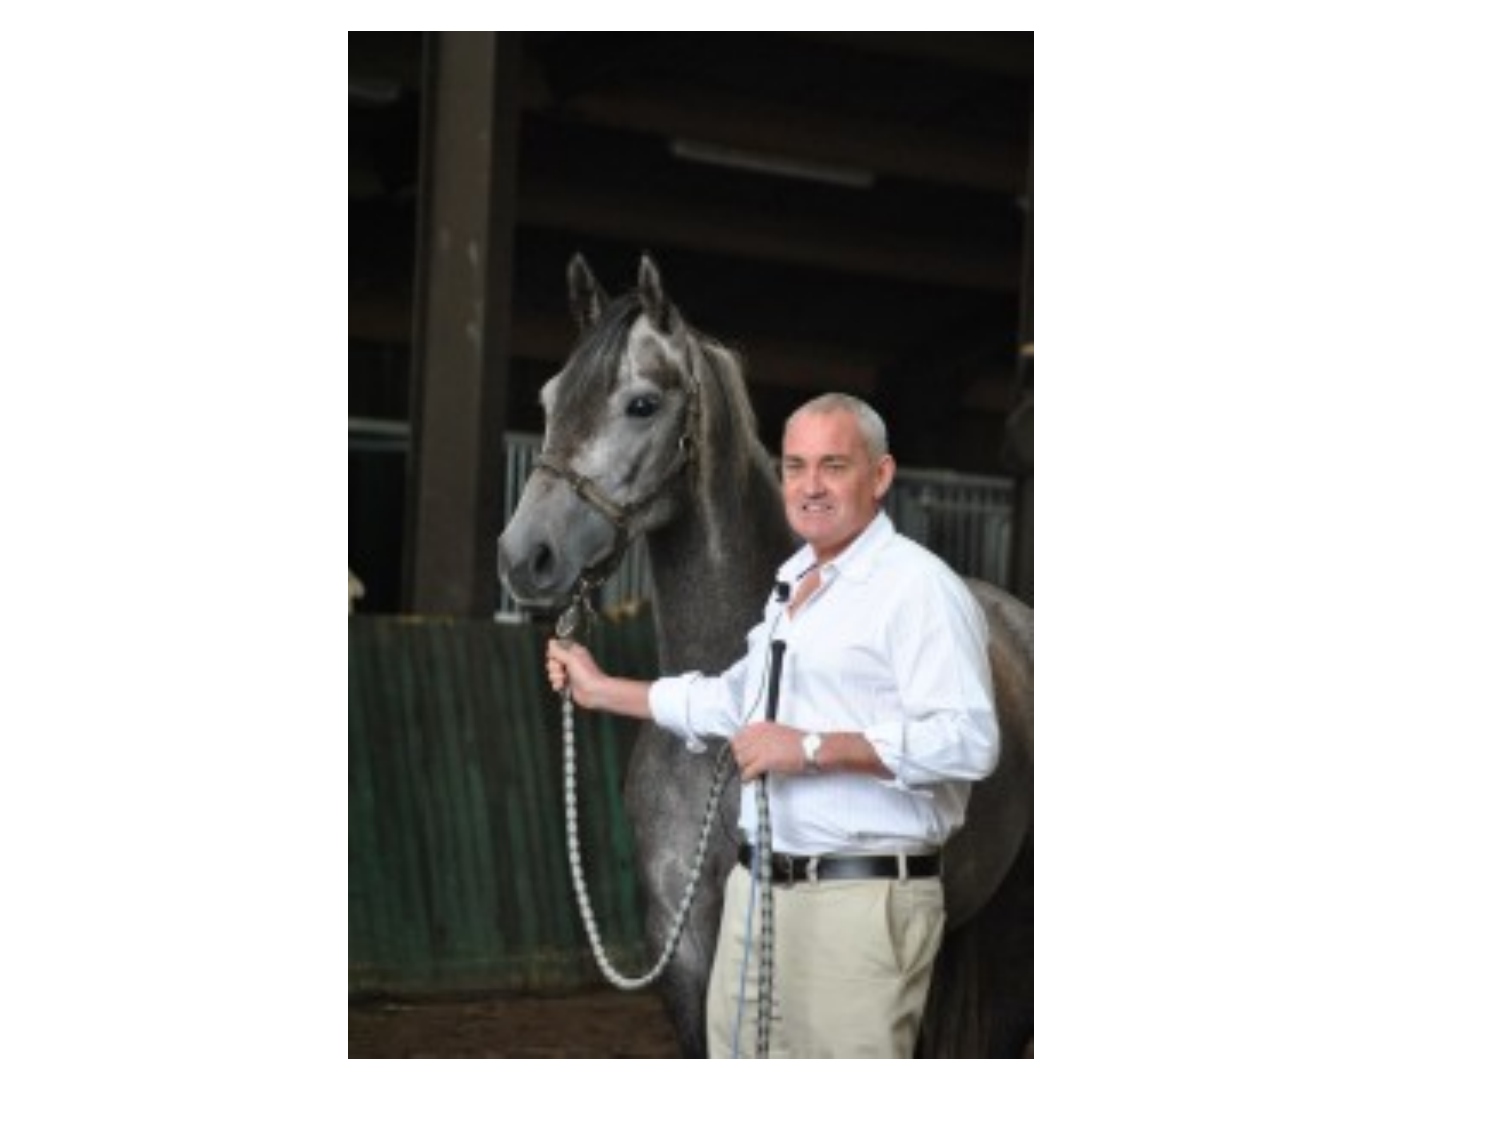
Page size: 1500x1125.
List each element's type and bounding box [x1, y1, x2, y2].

list [348, 30, 1034, 1059]
